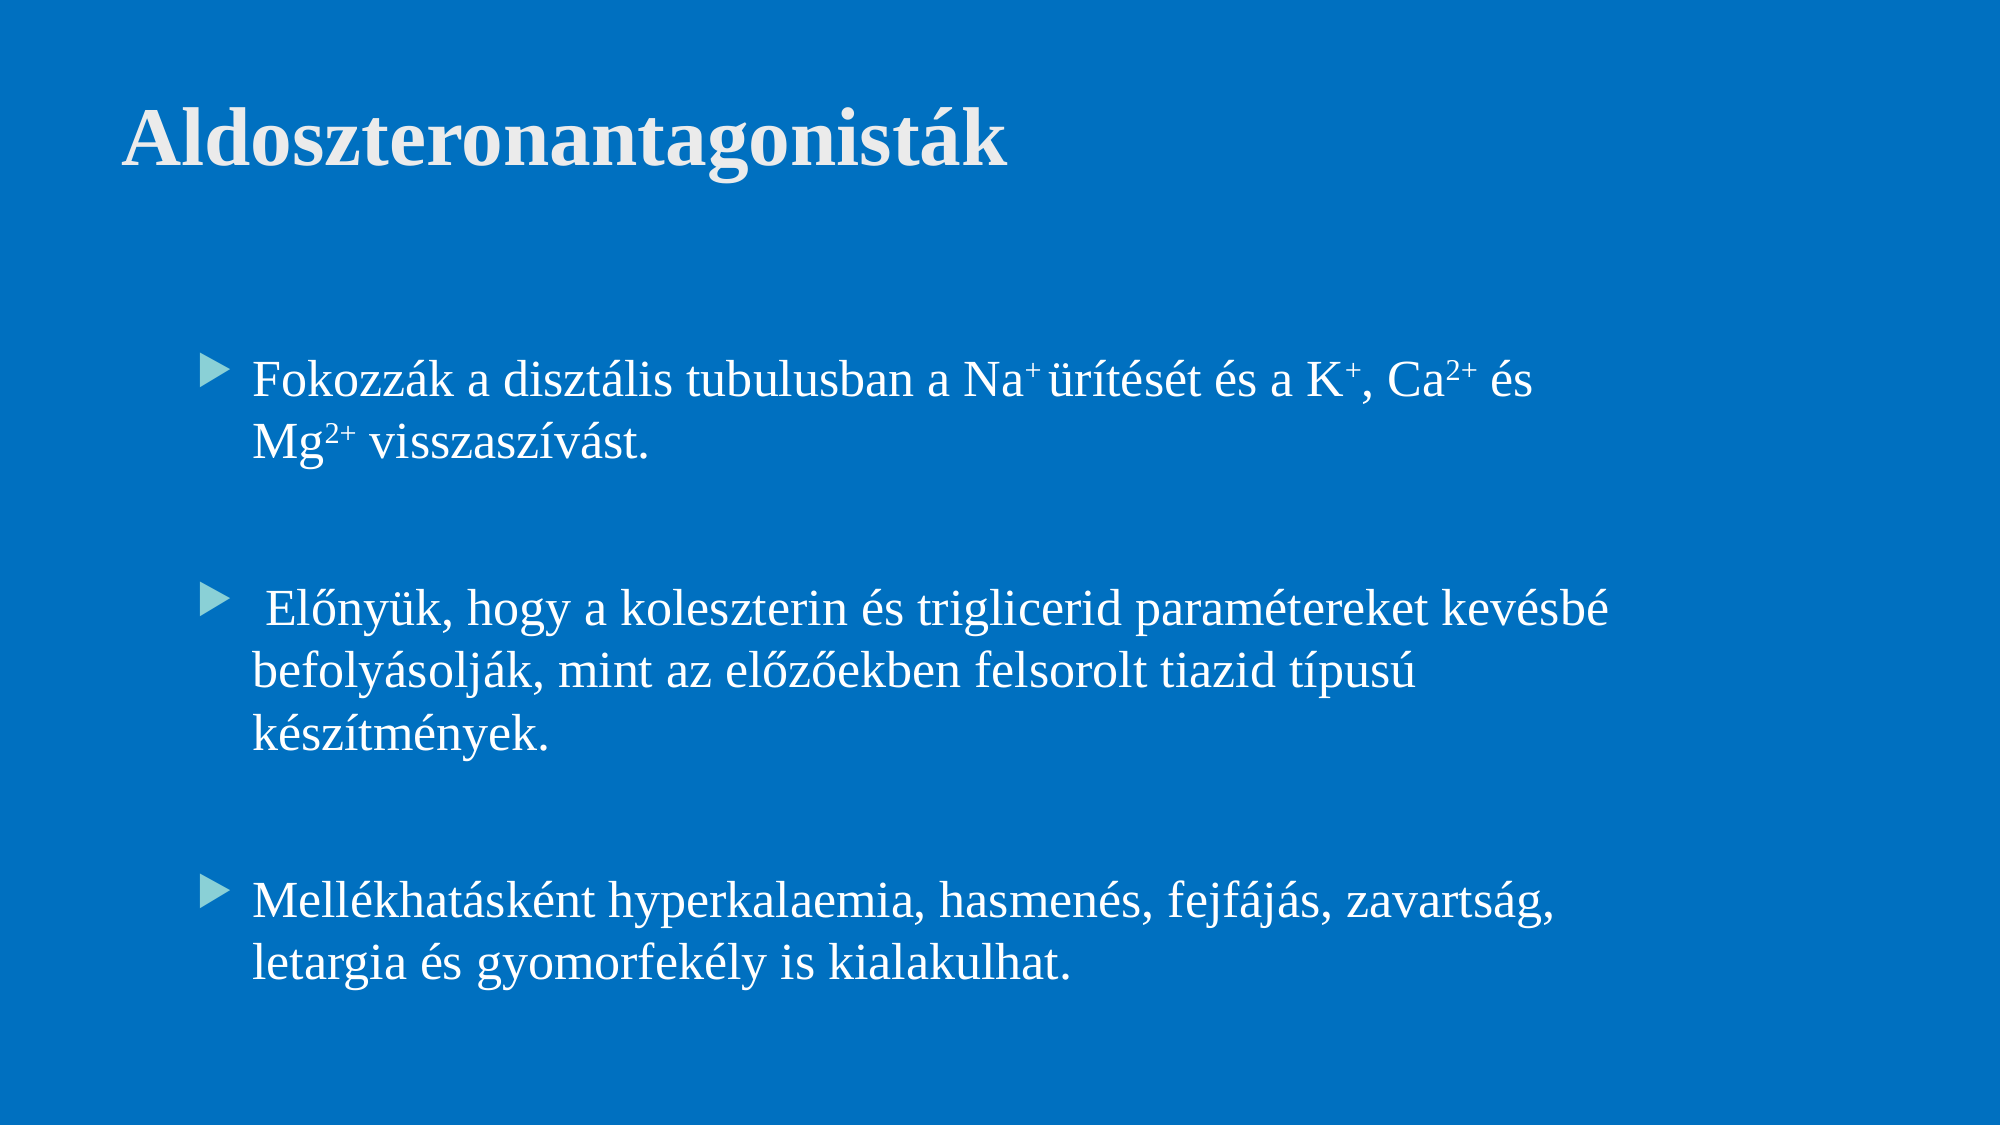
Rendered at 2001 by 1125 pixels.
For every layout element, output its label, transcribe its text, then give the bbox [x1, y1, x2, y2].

list Fokozzák a disztális tubulusban a Na+ ürítését és a K+, Ca2+ és Mg2+ visszaszívást. Előnyük, hogy a koleszterin és triglicerid paramétereket kevésbé befolyásolják, mint az előzőekben felsorolt tiazid típusú készítmények. Mellékhatásként hyperkalaemia, hasmenés, fejfájás, zavartság, letargia és gyomorfekély is kialakulhat. [181, 336, 1649, 1025]
title Aldoszteronantagonisták [106, 74, 1649, 304]
